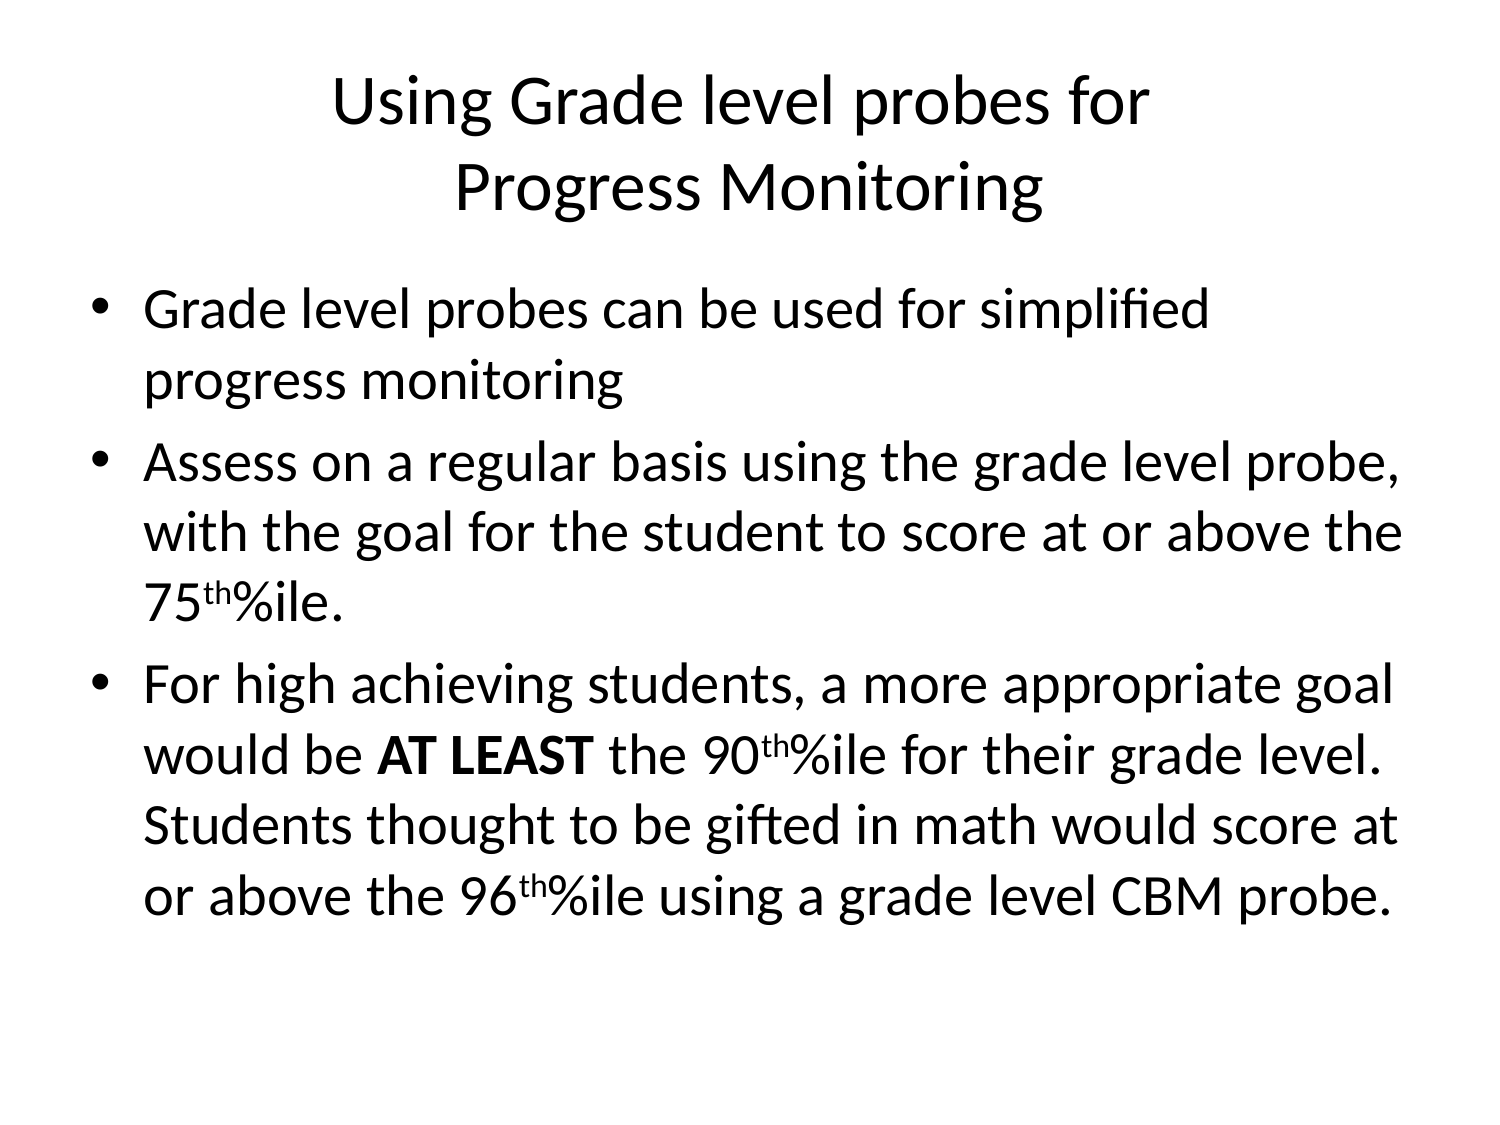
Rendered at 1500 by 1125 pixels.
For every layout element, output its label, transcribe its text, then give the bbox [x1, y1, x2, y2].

title Using Grade level probes for Progress Monitoring [75, 45, 1425, 233]
list Grade level probes can be used for simplified progress monitoring Assess on a regular basis using the grade level probe, with the goal for the student to score at or above the 75th%ile. For high achieving students, a more appropriate goal would be AT LEAST the 90th%ile for their grade level. Students thought to be gifted in math would score at or above the 96th%ile using a grade level CBM probe. [75, 262, 1425, 1005]
